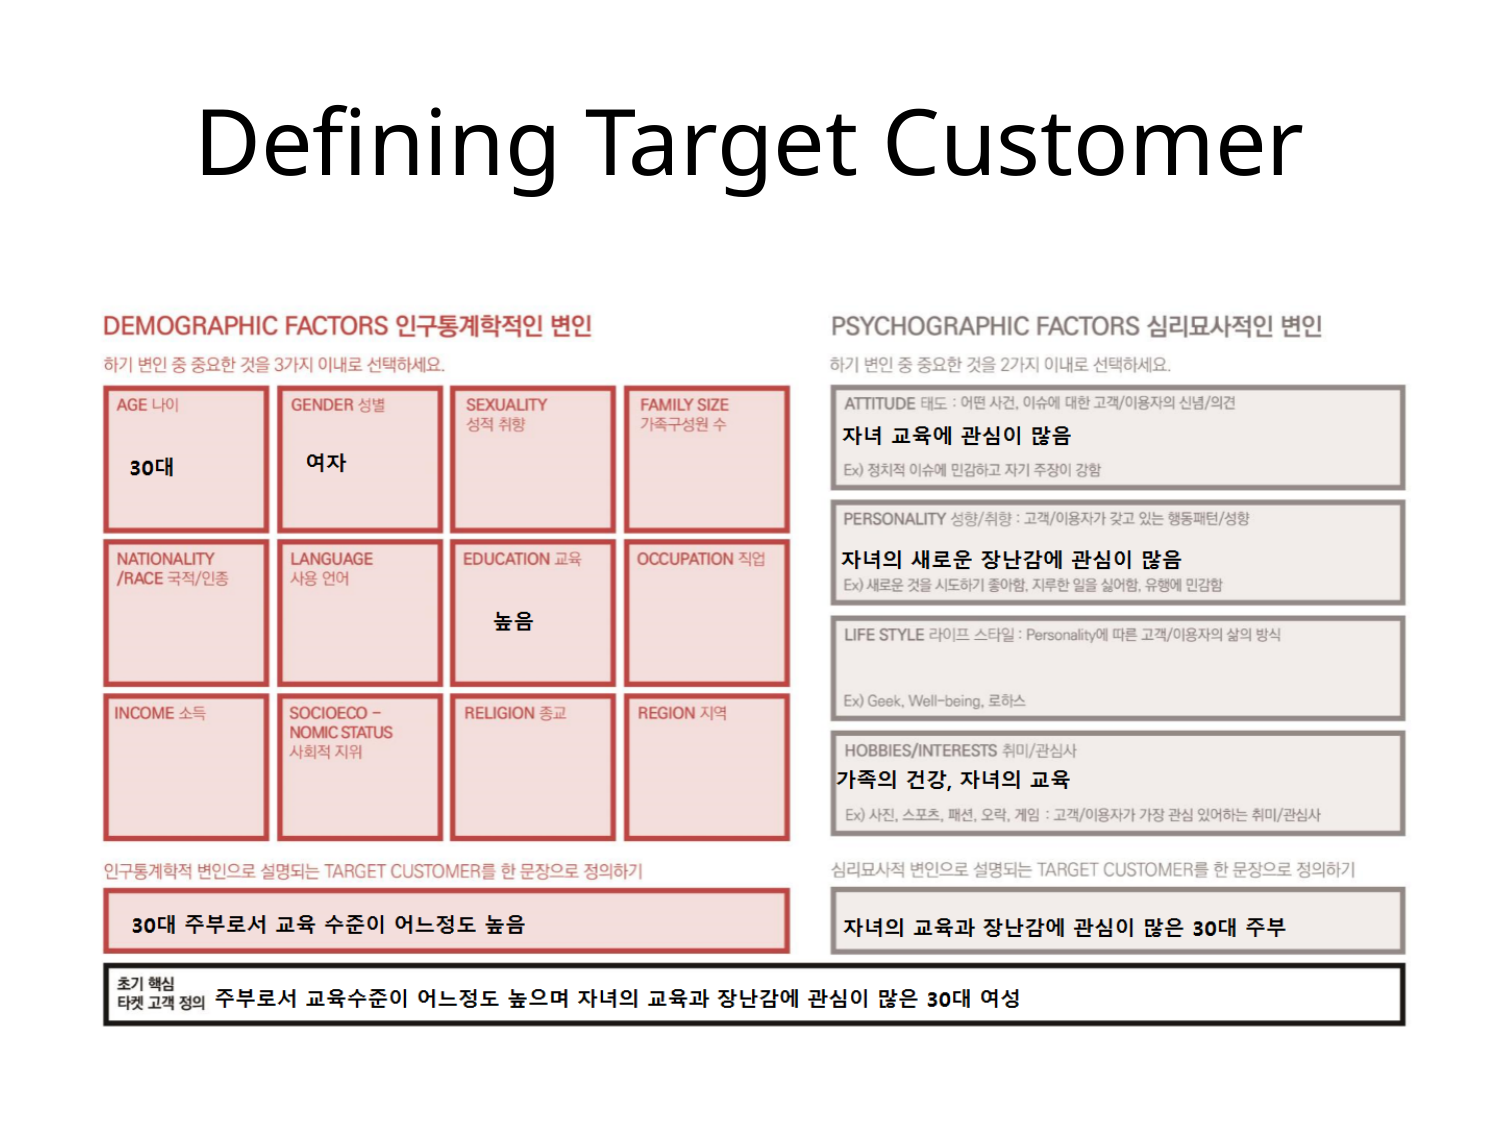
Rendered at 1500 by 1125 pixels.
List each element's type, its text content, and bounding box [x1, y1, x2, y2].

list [81, 295, 1418, 1036]
title Defining Target Customer [75, 45, 1425, 233]
